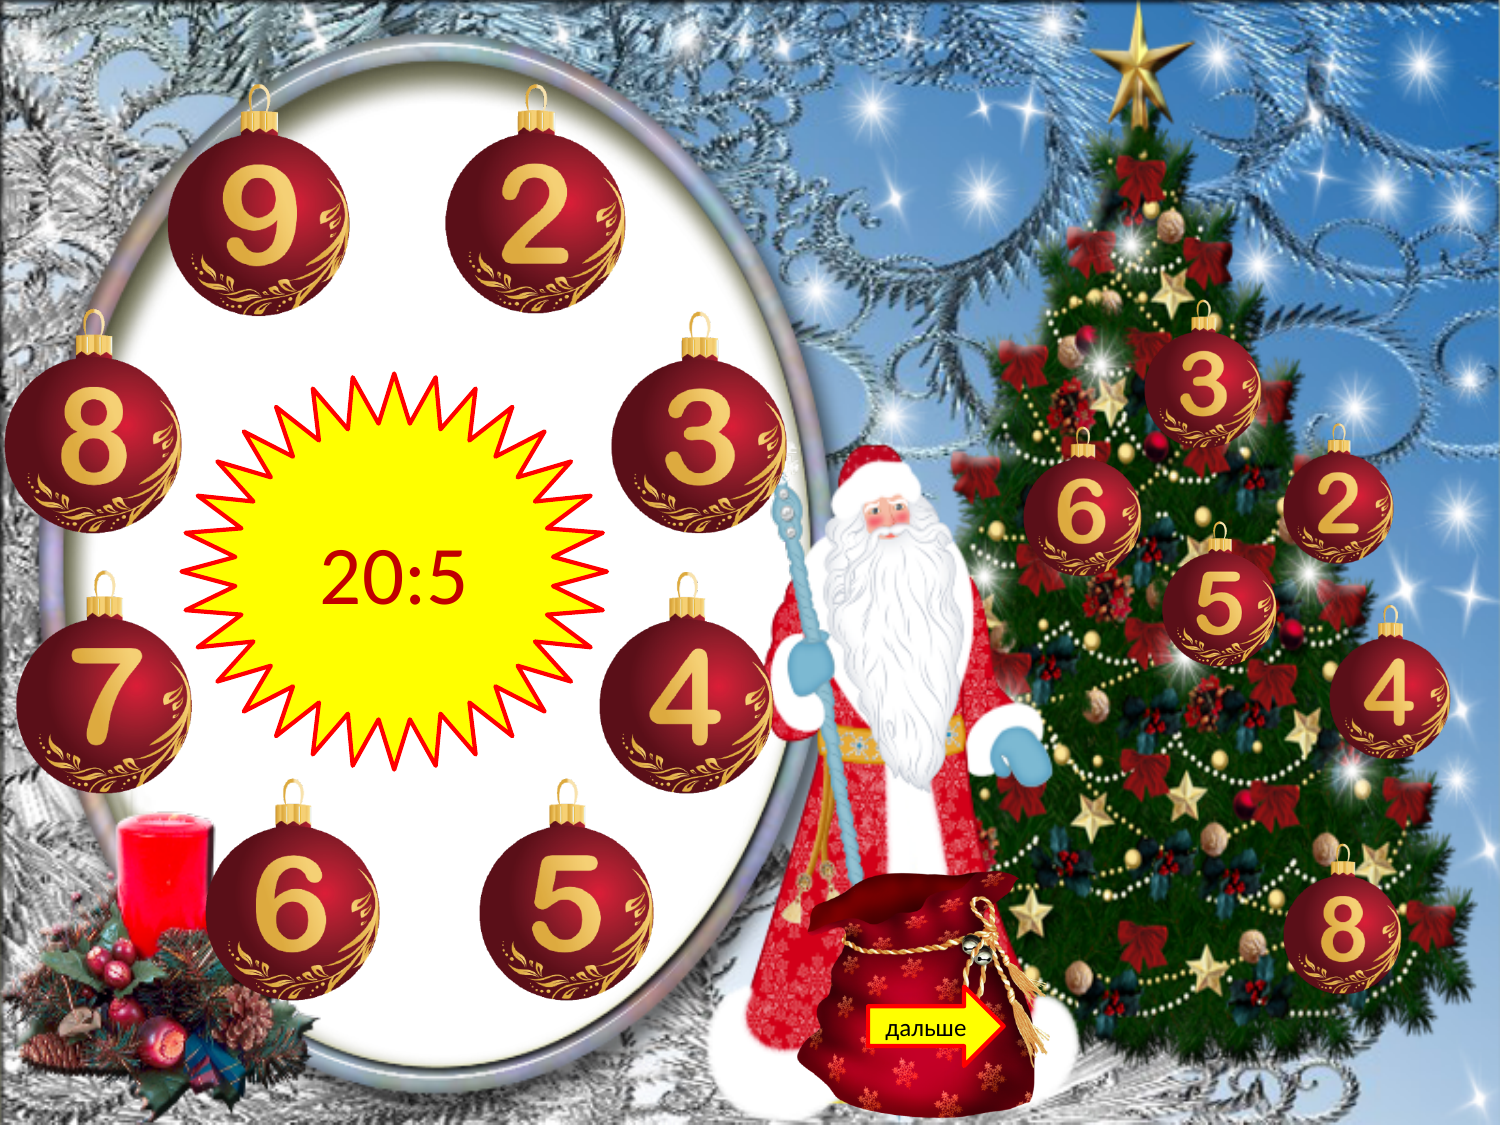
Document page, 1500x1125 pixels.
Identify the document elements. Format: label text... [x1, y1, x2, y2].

picture [0, 0, 1500, 1125]
text_box 20:5 [188, 371, 603, 772]
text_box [796, 870, 1050, 1119]
